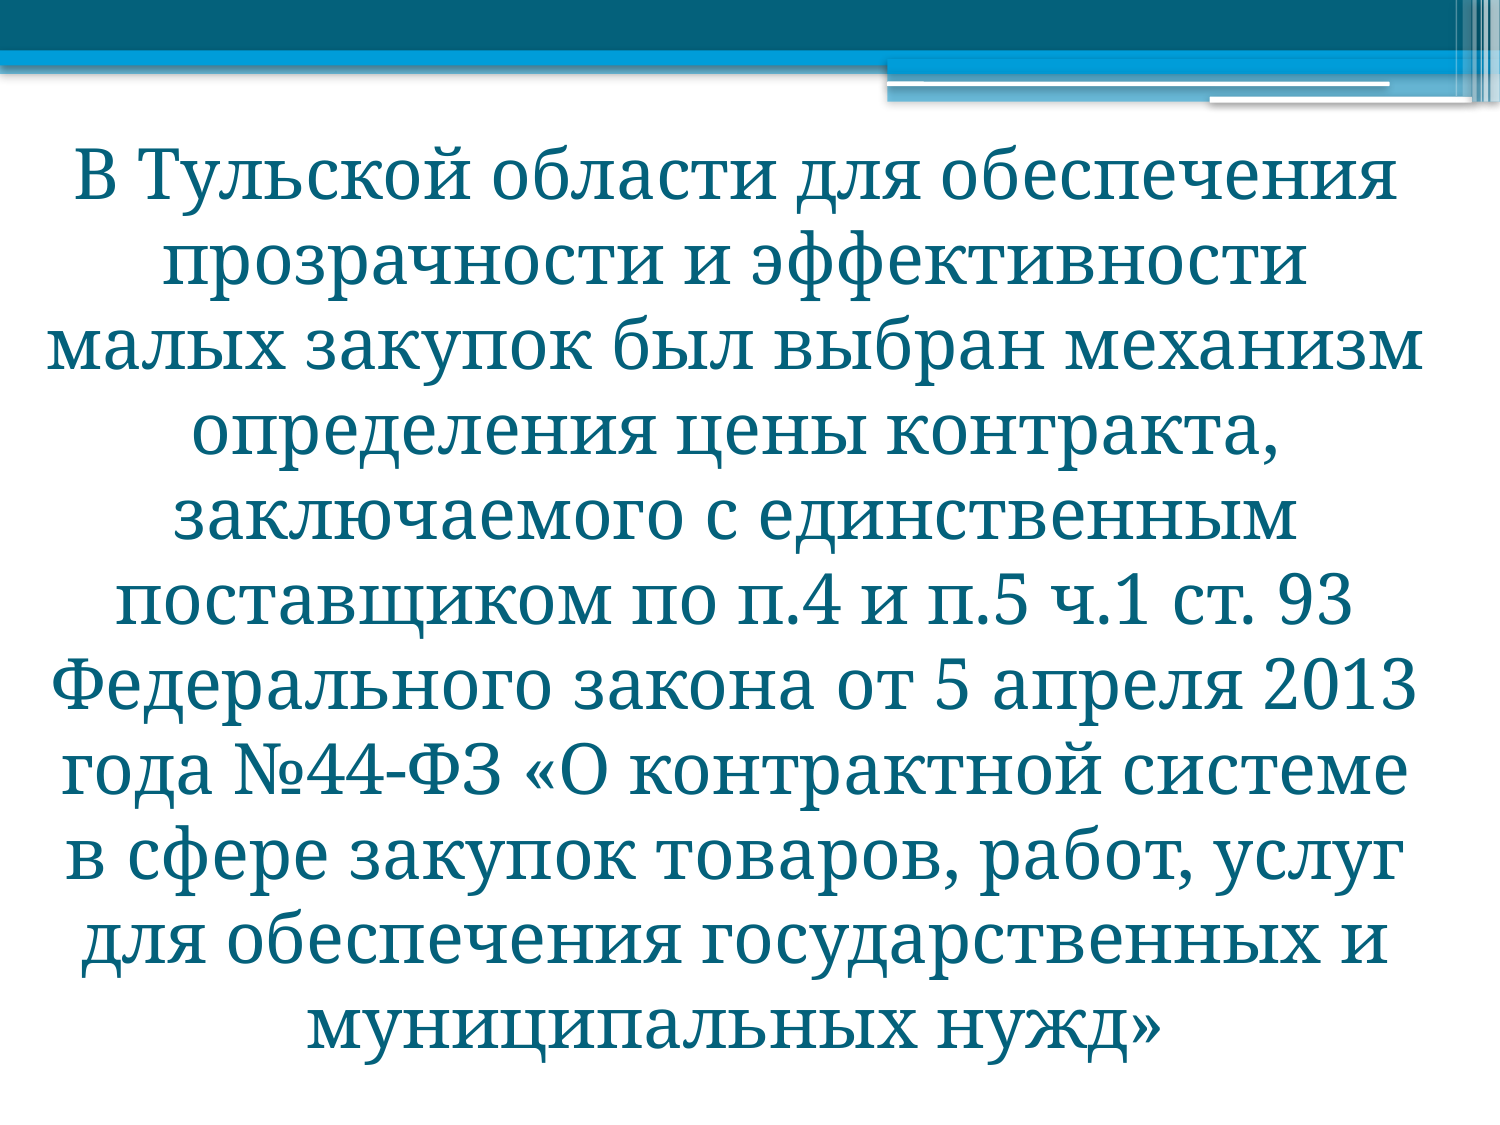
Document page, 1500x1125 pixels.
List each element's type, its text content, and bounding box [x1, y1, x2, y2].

list В Тульской области для обеспечения прозрачности и эффективности малых закупок был выбран механизм определения цены контракта, заключаемого с единственным поставщиком по п.4 и п.5 ч.1 ст. 93 Федерального закона от 5 апреля 2013 года №44-ФЗ «О контрактной системе в сфере закупок товаров, работ, услуг для обеспечения государственных и муниципальных нужд» [17, 121, 1447, 1020]
